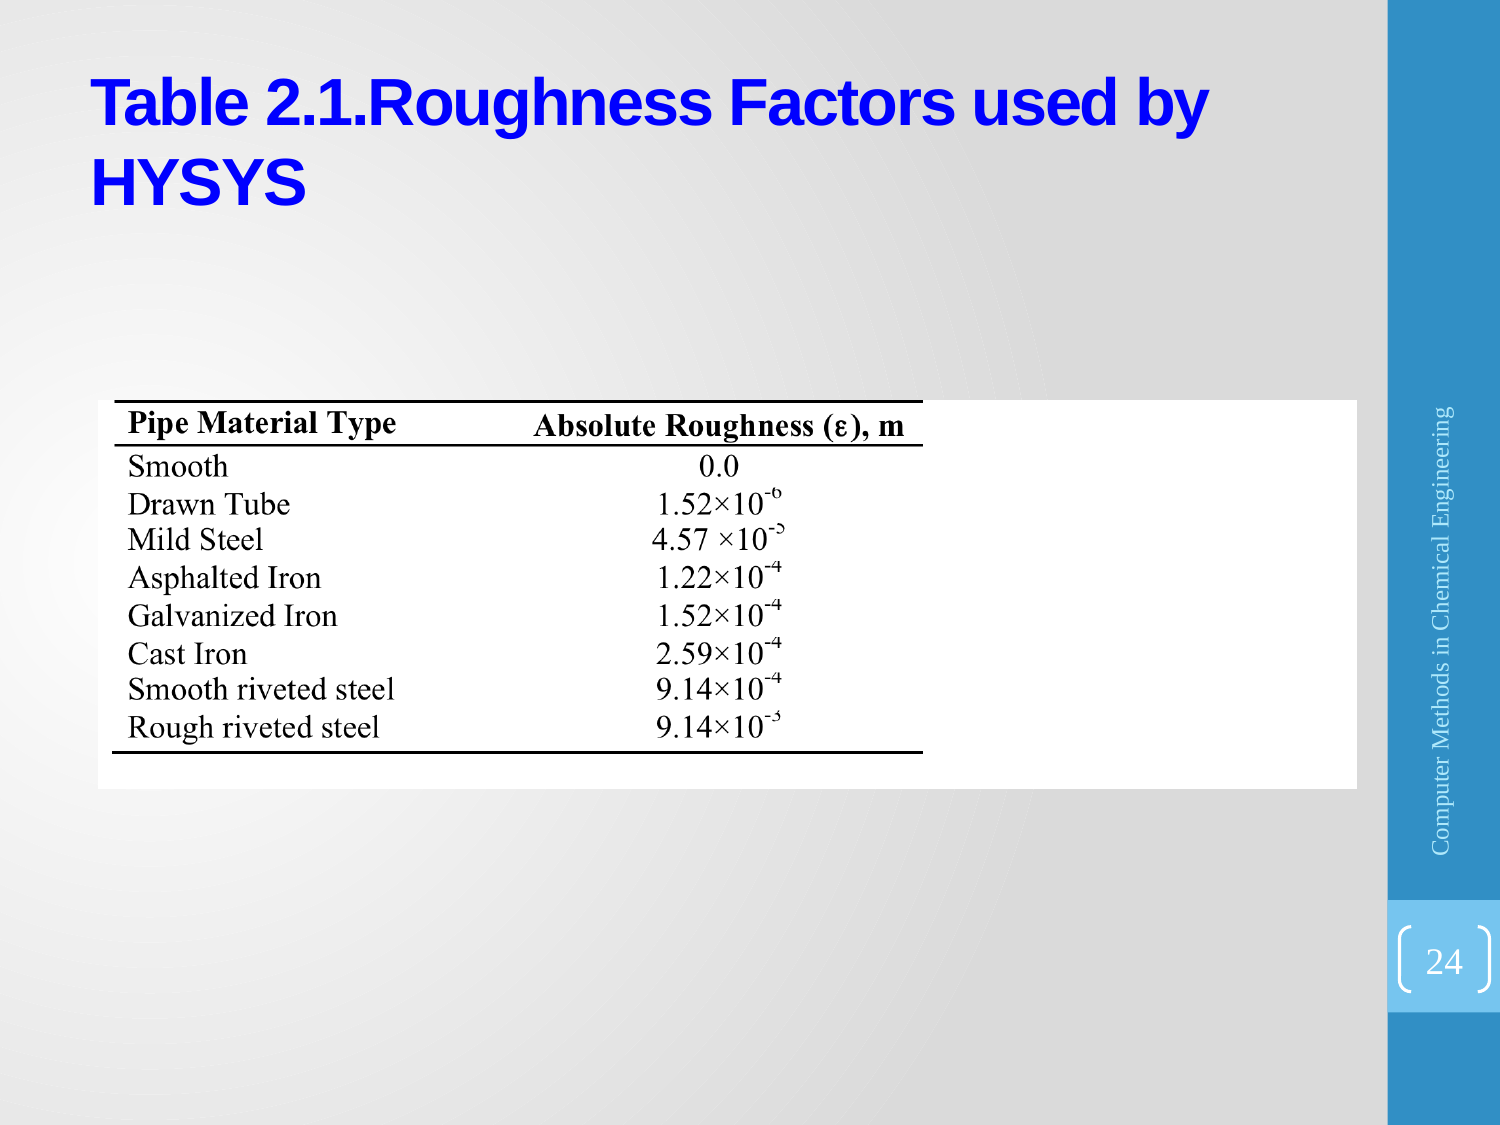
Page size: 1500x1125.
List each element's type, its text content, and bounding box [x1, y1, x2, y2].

title Table 2.1.Roughness Factors used by HYSYS [75, 45, 1373, 233]
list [97, 400, 1358, 790]
slide_number 24 [1397, 925, 1492, 994]
footer Computer Methods in Chemical Engineering [1408, 391, 1469, 889]
